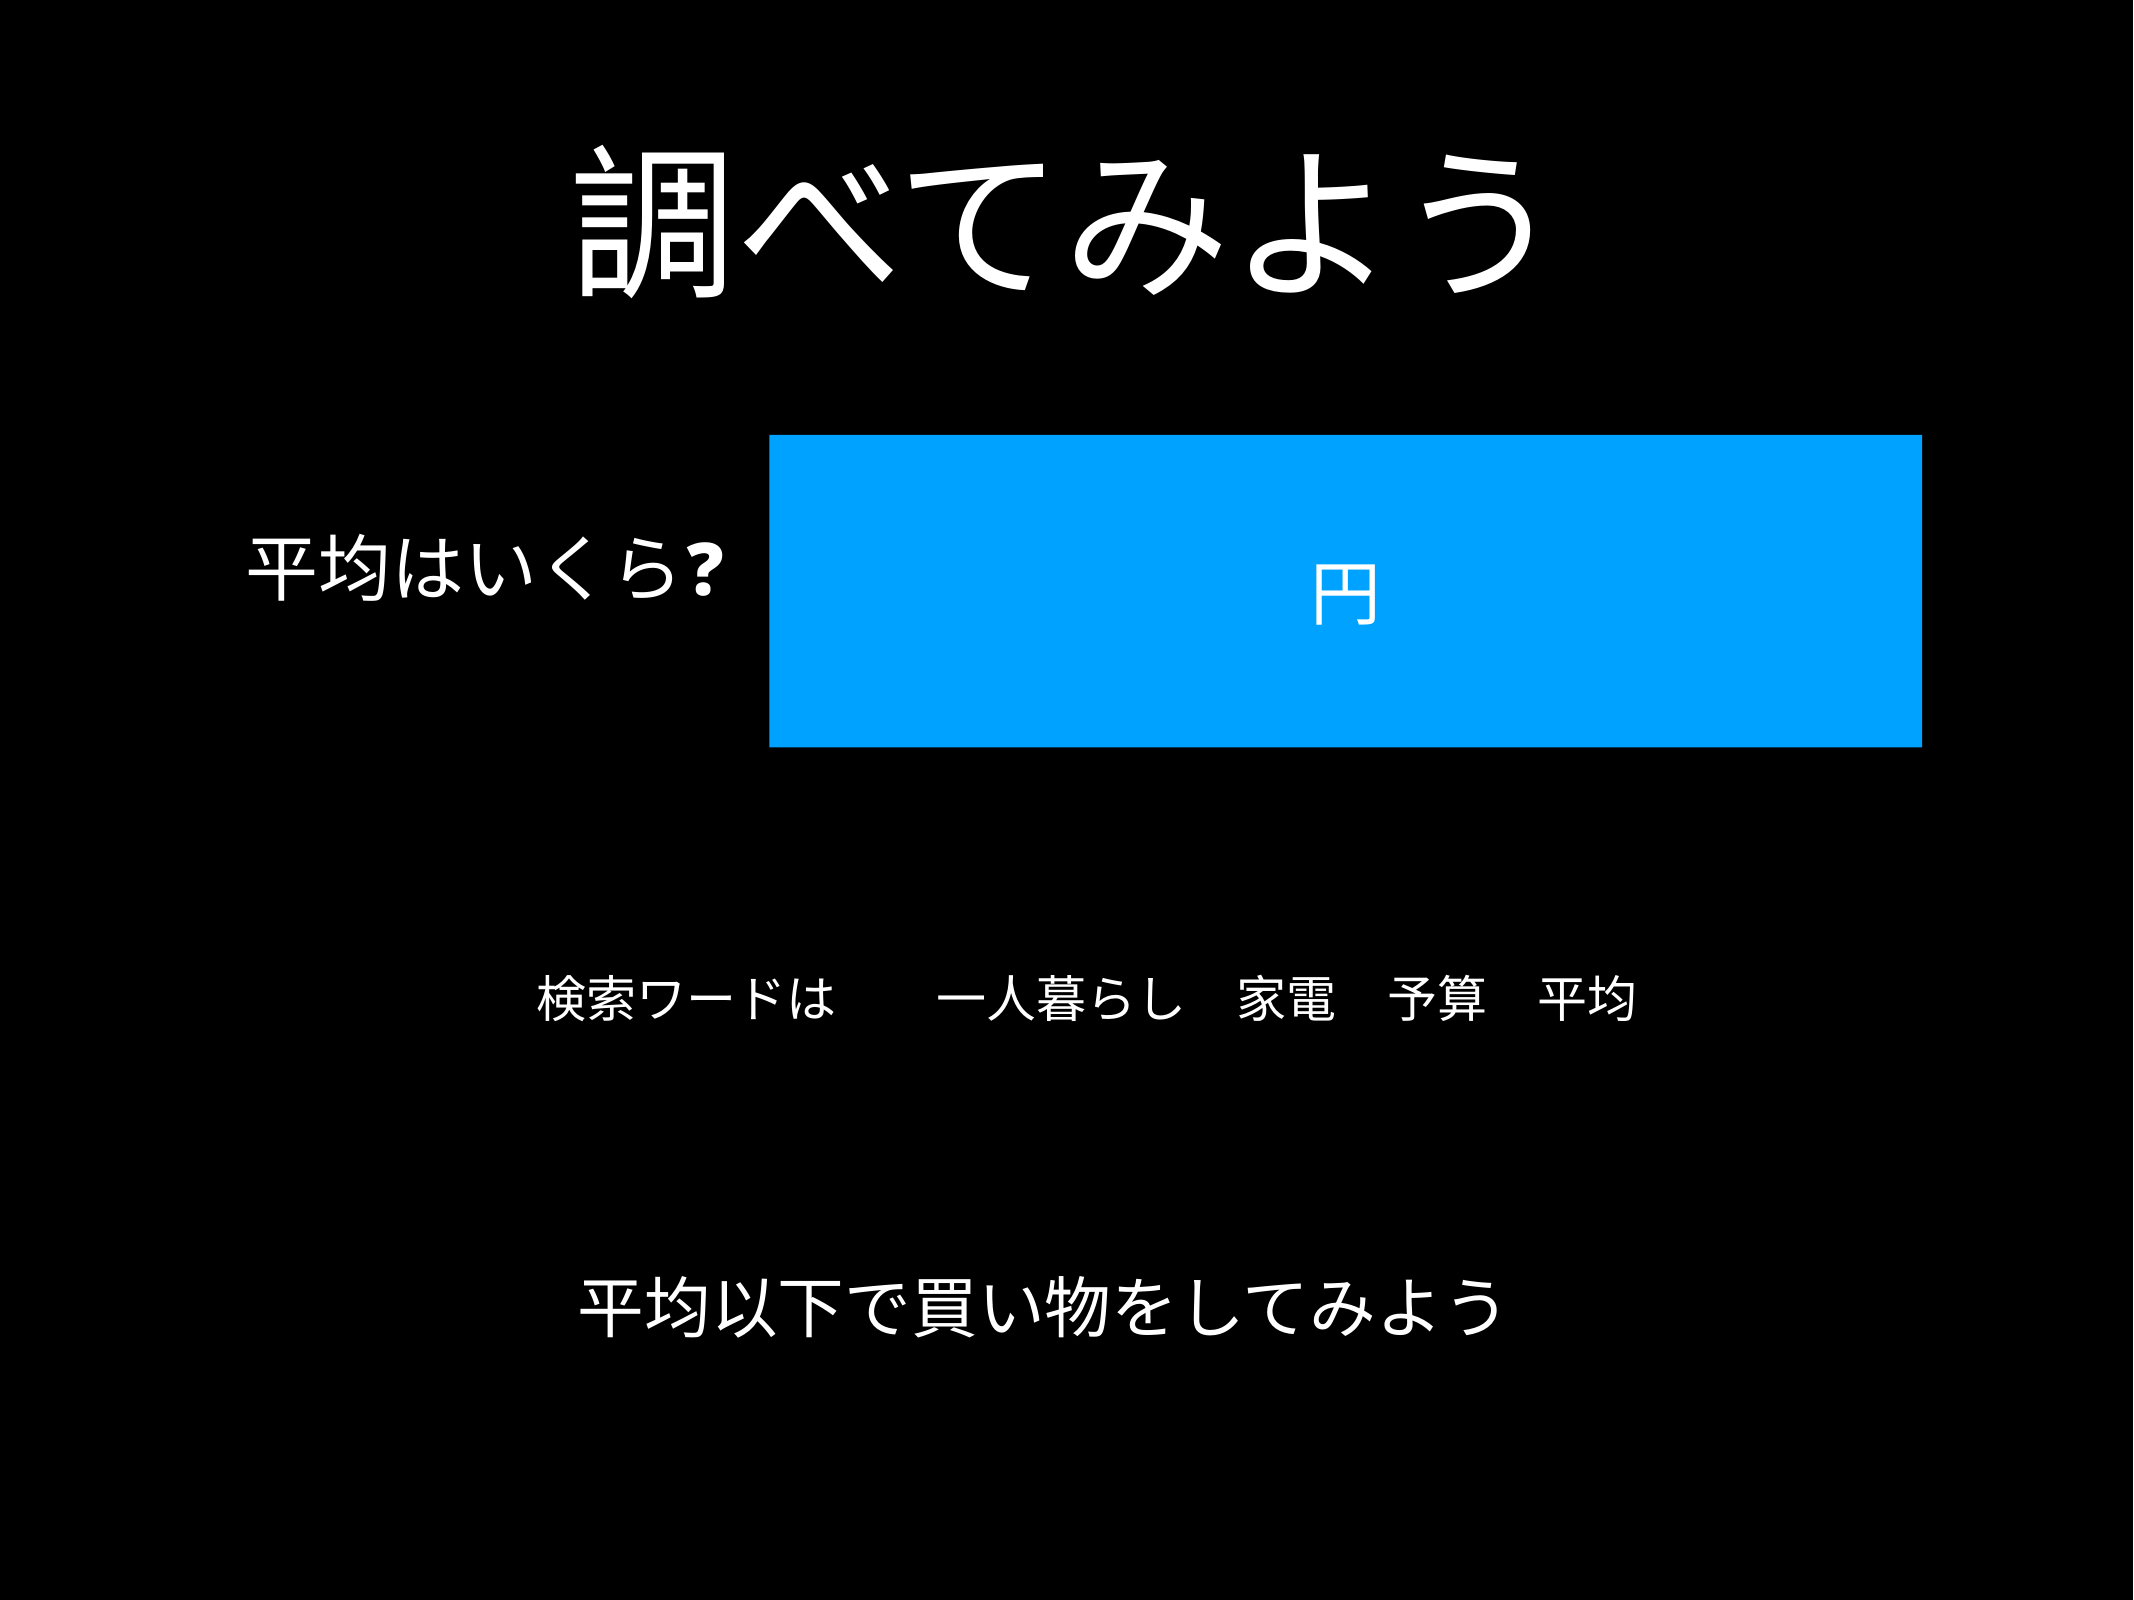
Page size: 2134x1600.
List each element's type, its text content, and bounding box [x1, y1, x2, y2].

text_box 円 [769, 434, 1923, 748]
text_box 平均以下で買い物をしてみよう [569, 1257, 1519, 1354]
text_box 平均はいくら❓ [236, 513, 735, 619]
text_box 検索ワードは 一人暮らし 家電 予算 平均 [528, 959, 1646, 1036]
title 調べてみよう [155, 41, 1978, 397]
